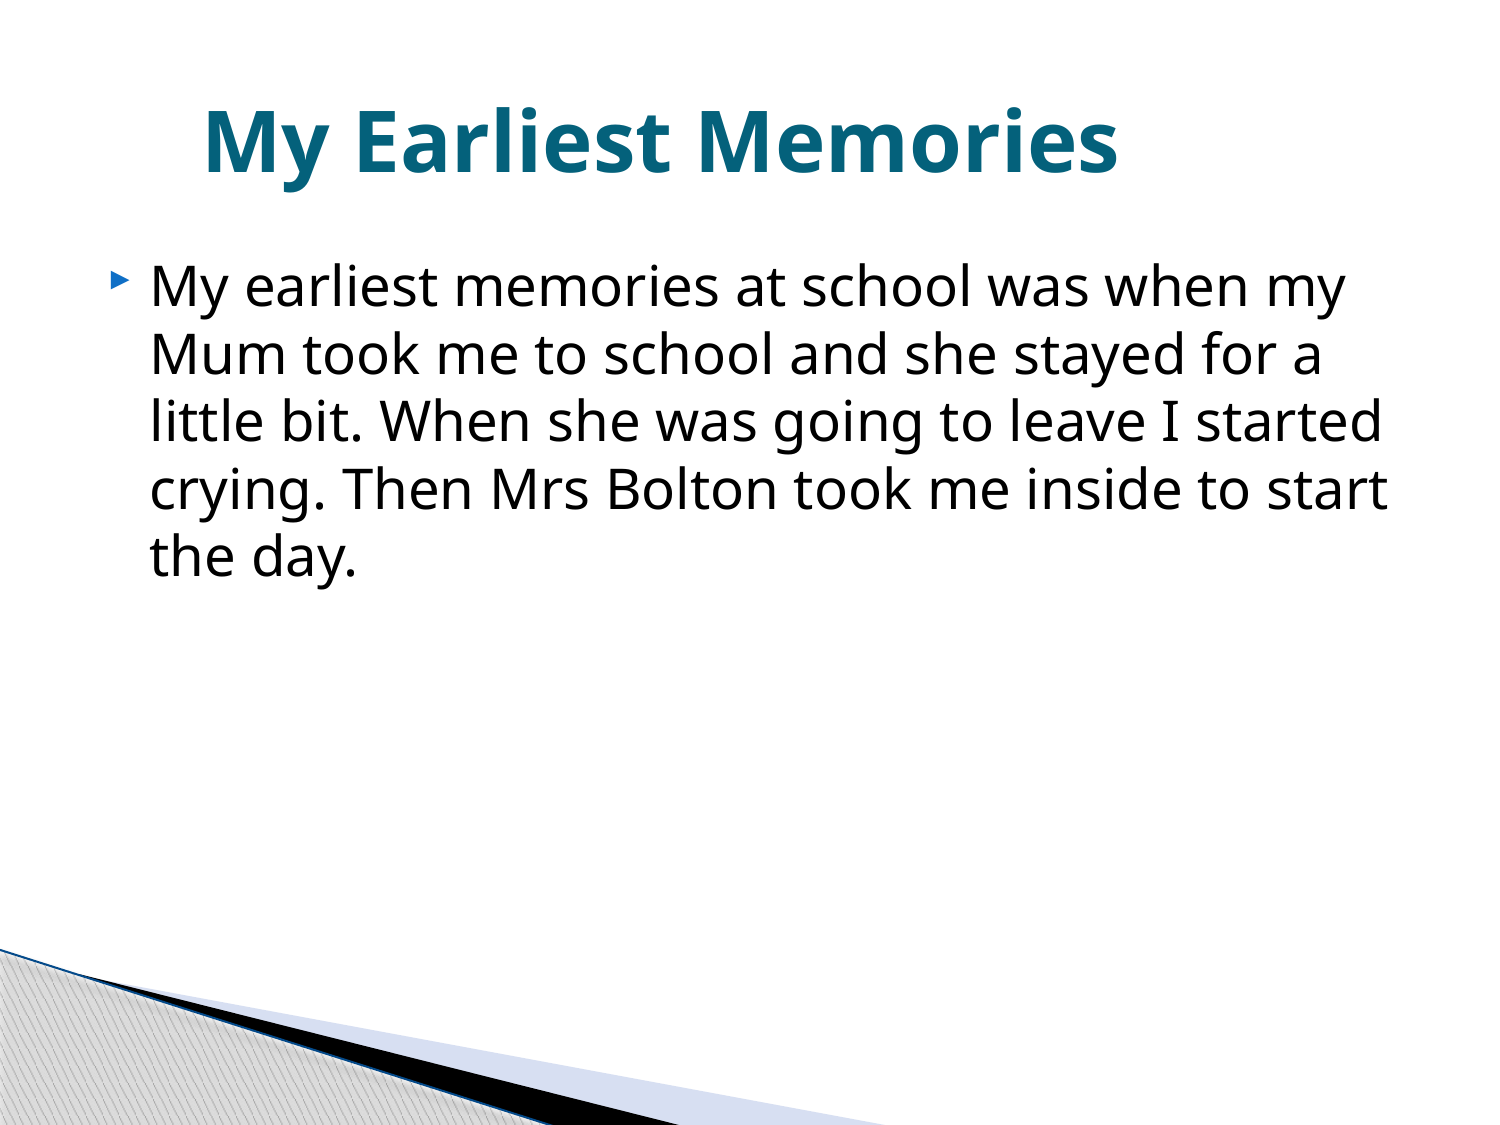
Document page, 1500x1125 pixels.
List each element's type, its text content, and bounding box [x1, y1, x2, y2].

title My Earliest Memories [75, 45, 1425, 233]
list My earliest memories at school was when my Mum took me to school and she stayed for a little bit. When she was going to leave I started crying. Then Mrs Bolton took me inside to start the day. [75, 243, 1425, 986]
